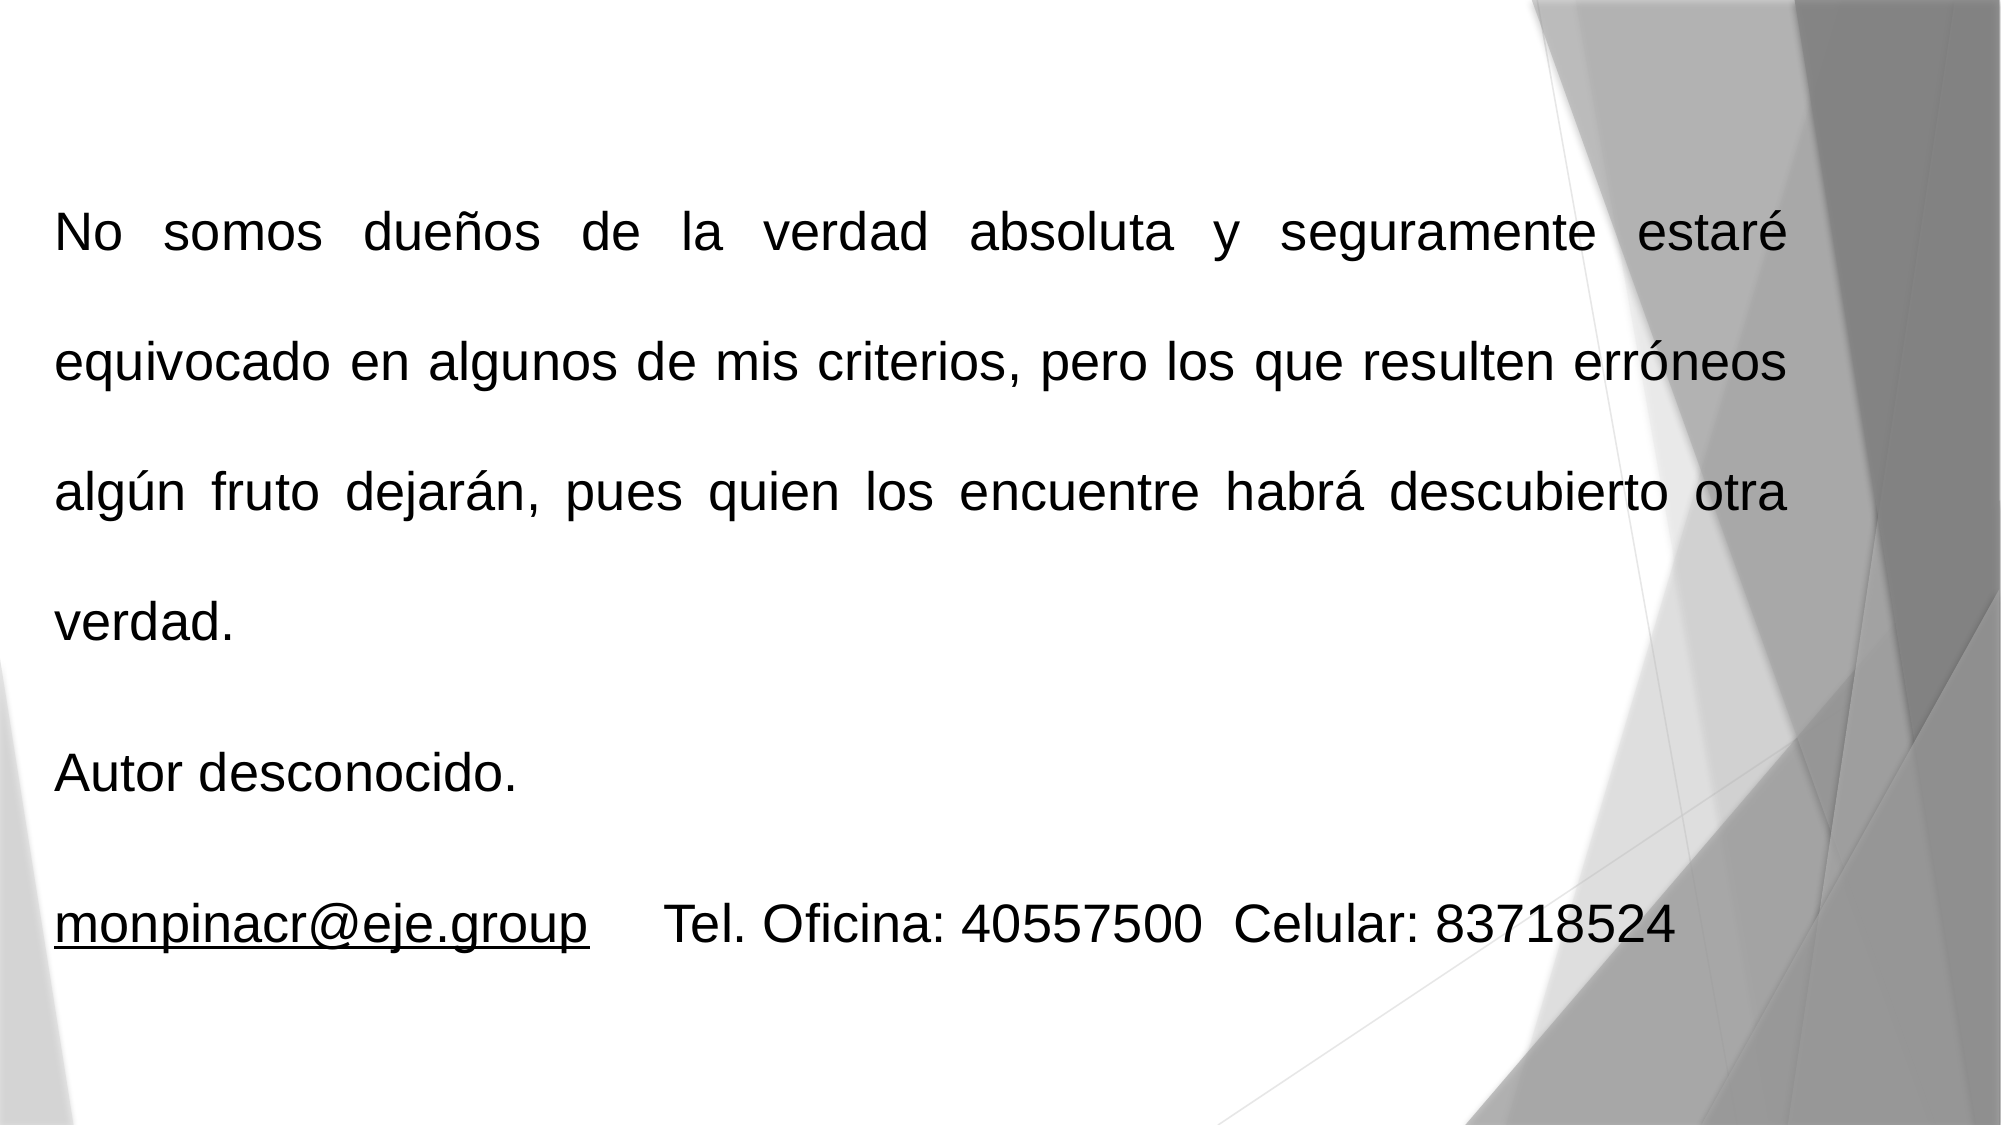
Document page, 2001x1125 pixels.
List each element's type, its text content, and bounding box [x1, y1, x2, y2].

list No somos dueños de la verdad absoluta y seguramente estaré equivocado en algunos de mis criterios, pero los que resulten erróneos algún fruto dejarán, pues quien los encuentre habrá descubierto otra verdad. Autor desconocido. monpinacr@eje.group Tel. Oficina: 40557500 Celular: 83718524 [39, 37, 1806, 1073]
